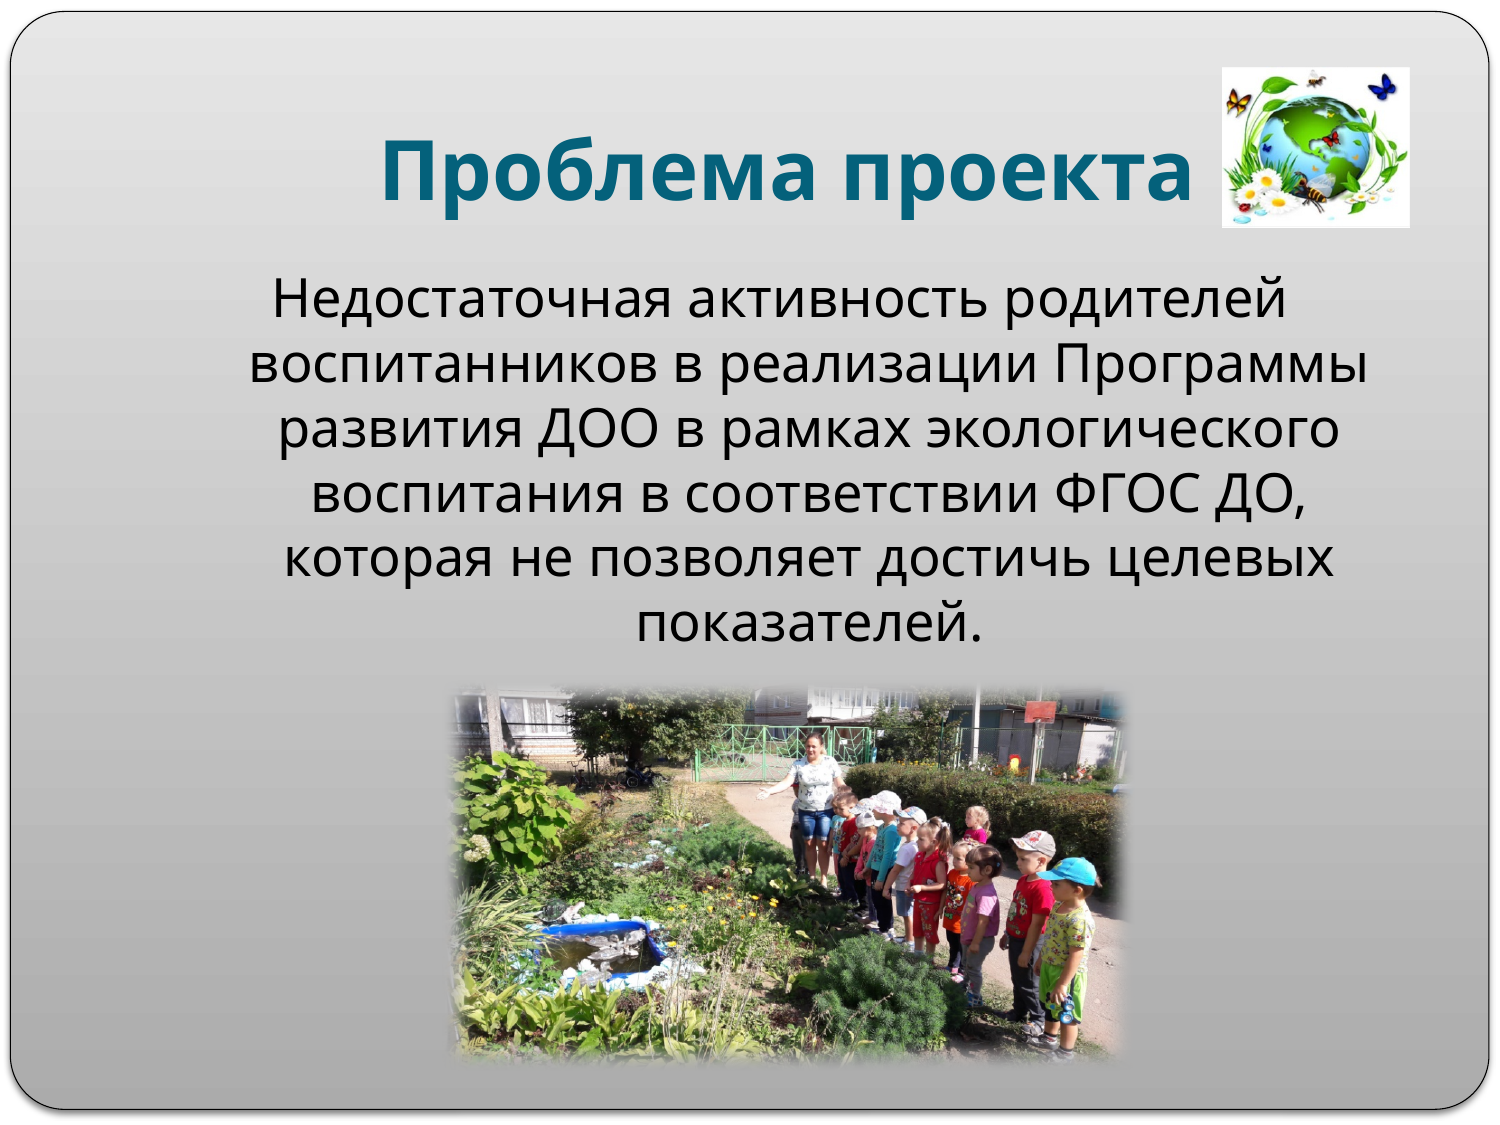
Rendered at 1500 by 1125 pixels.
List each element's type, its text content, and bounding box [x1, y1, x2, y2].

list Недостаточная активность родителей воспитанников в реализации Программы развития ДОО в рамках экологического воспитания в соответствии ФГОС ДО, которая не позволяет достичь целевых показателей. [149, 255, 1426, 1006]
picture [442, 680, 1137, 1071]
title Проблема проекта [149, 44, 1426, 233]
picture [1222, 66, 1411, 228]
